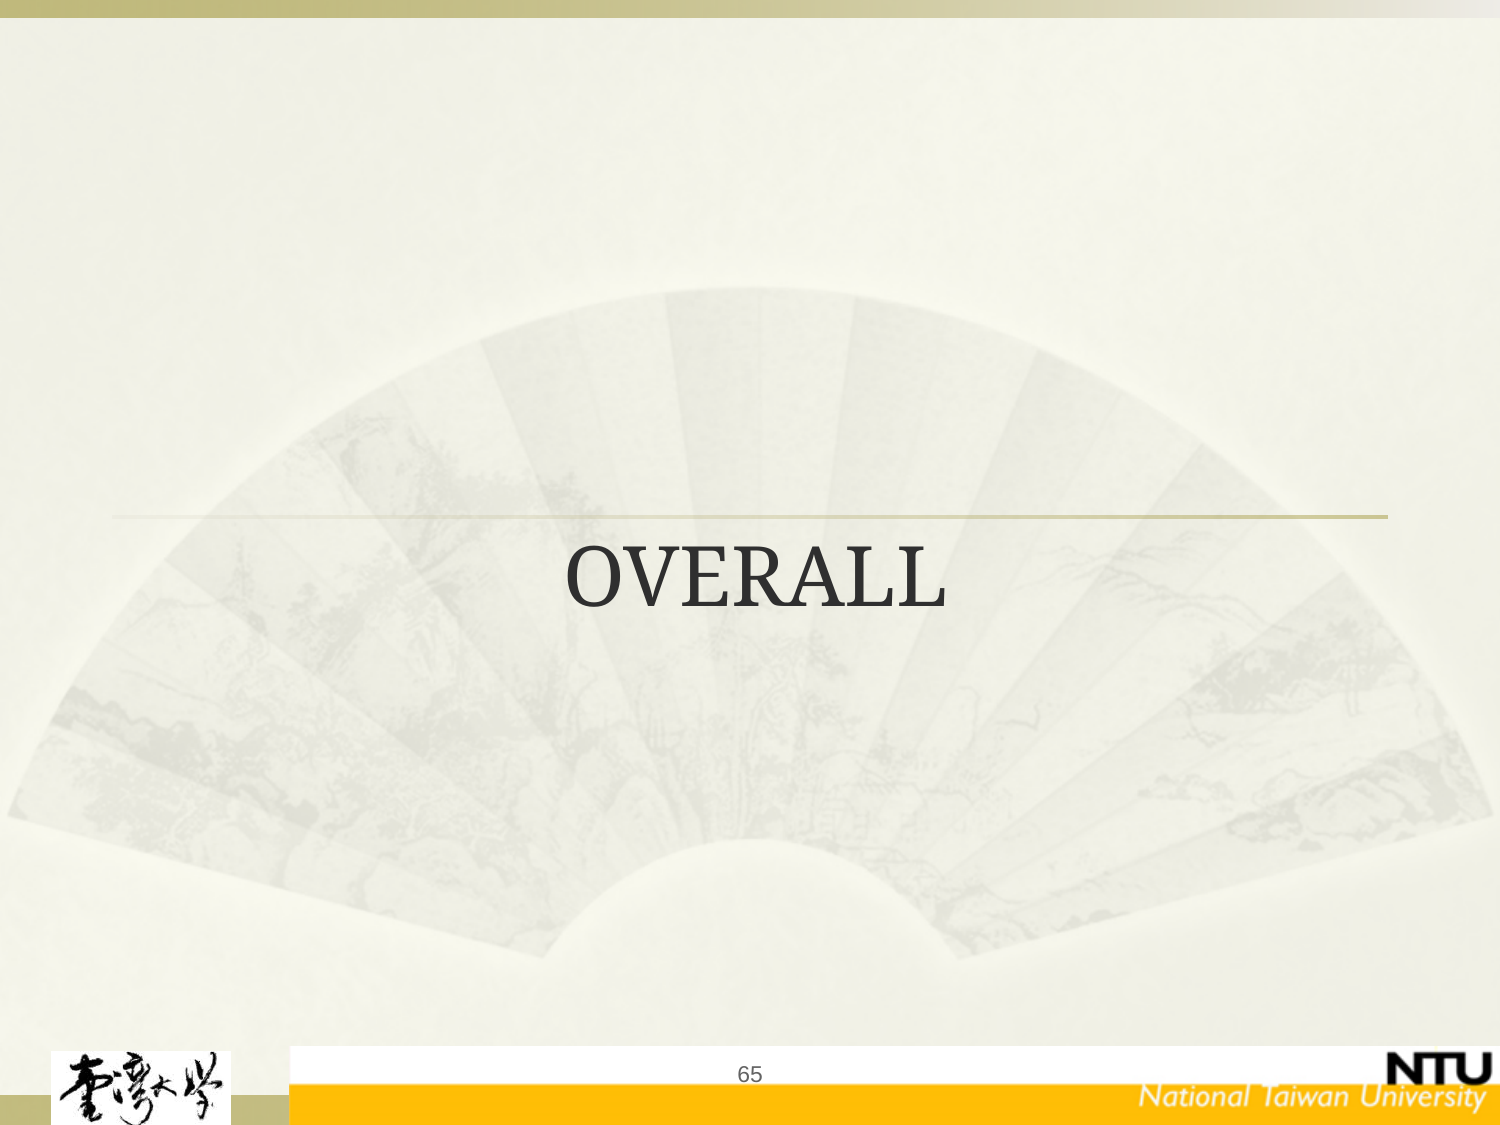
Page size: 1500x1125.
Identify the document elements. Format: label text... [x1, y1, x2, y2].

slide_number 65 [675, 1050, 825, 1097]
picture [51, 1051, 231, 1125]
title Overall [118, 515, 1394, 740]
picture [289, 1046, 1500, 1125]
